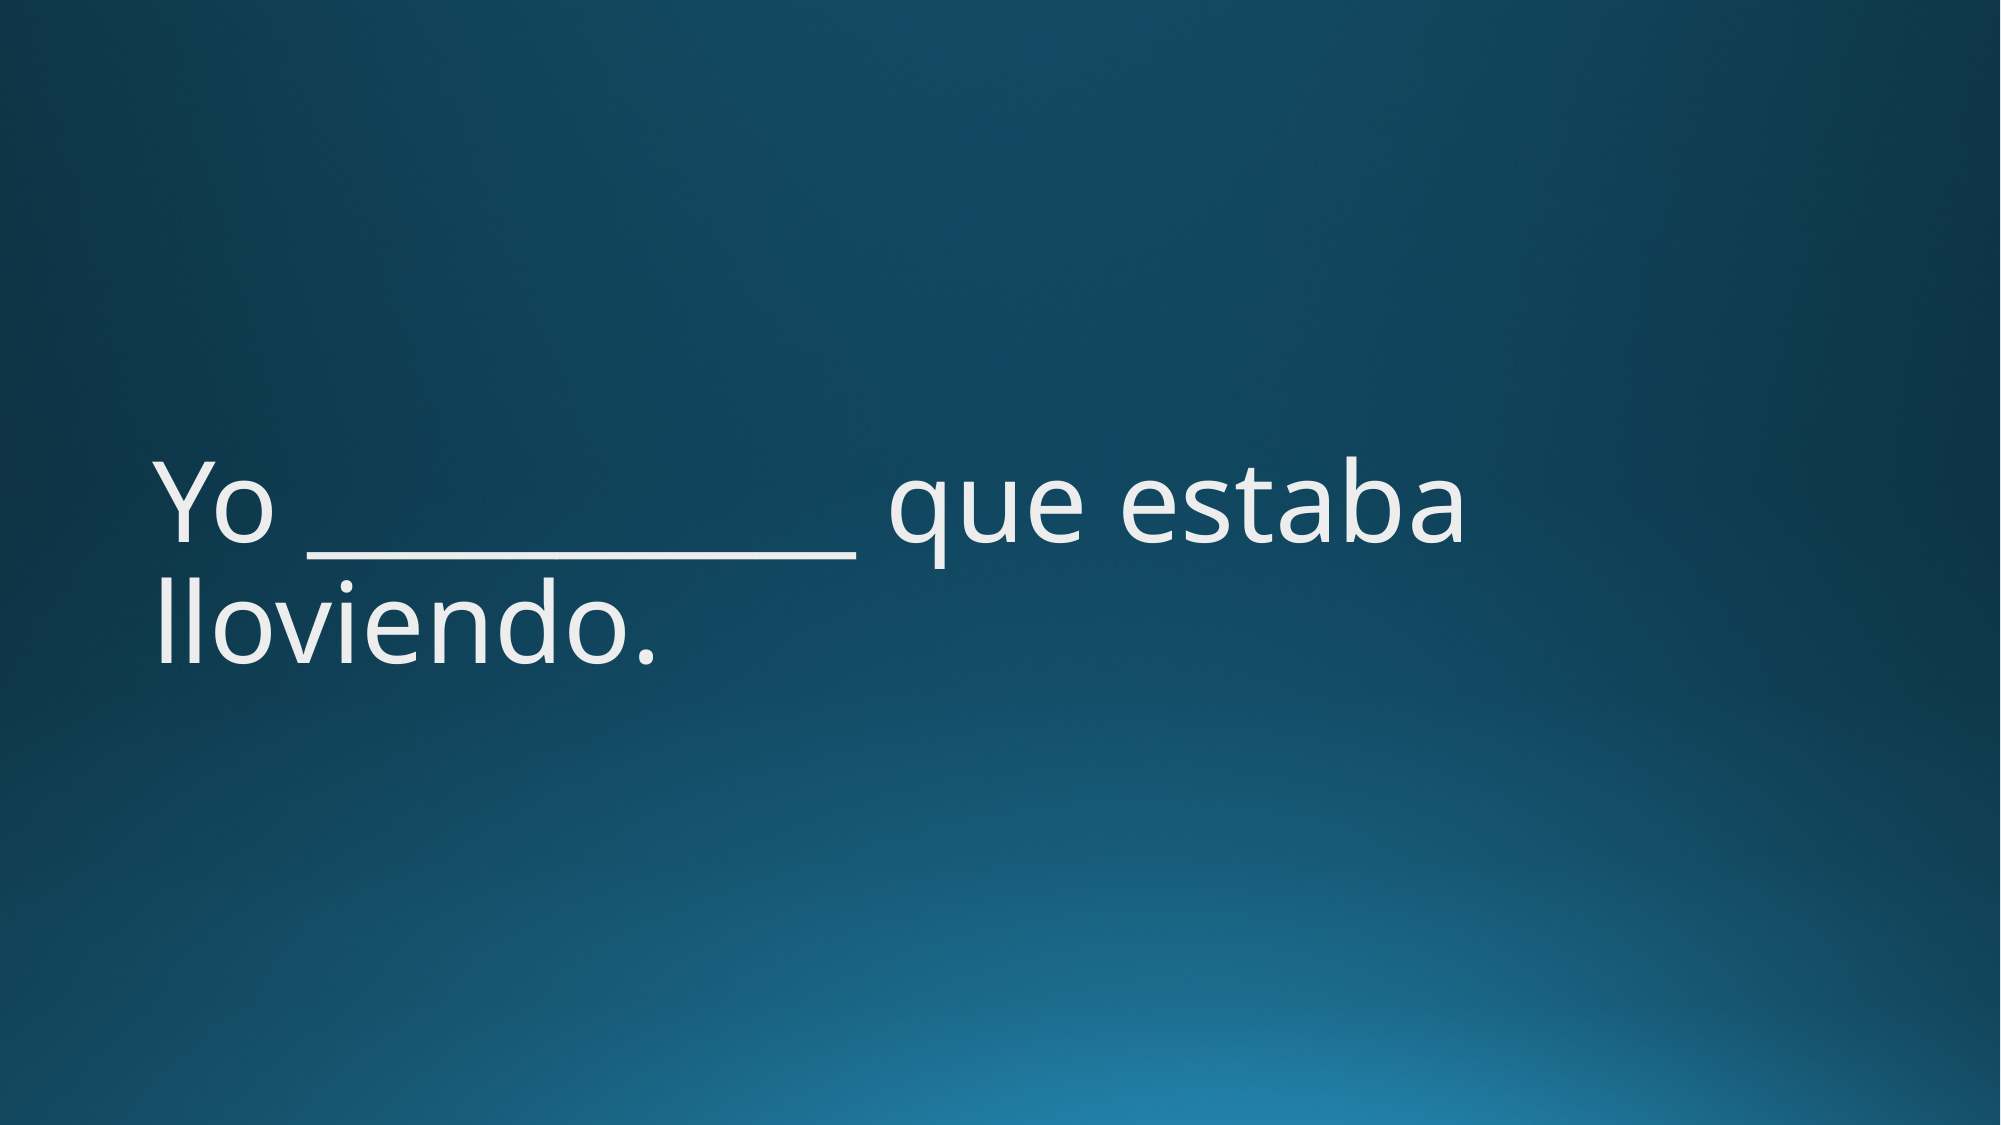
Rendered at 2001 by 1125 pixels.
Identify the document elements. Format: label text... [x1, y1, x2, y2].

picture [0, 0, 2001, 1125]
text_box Yo ___________ que estaba lloviendo. [137, 59, 1863, 897]
